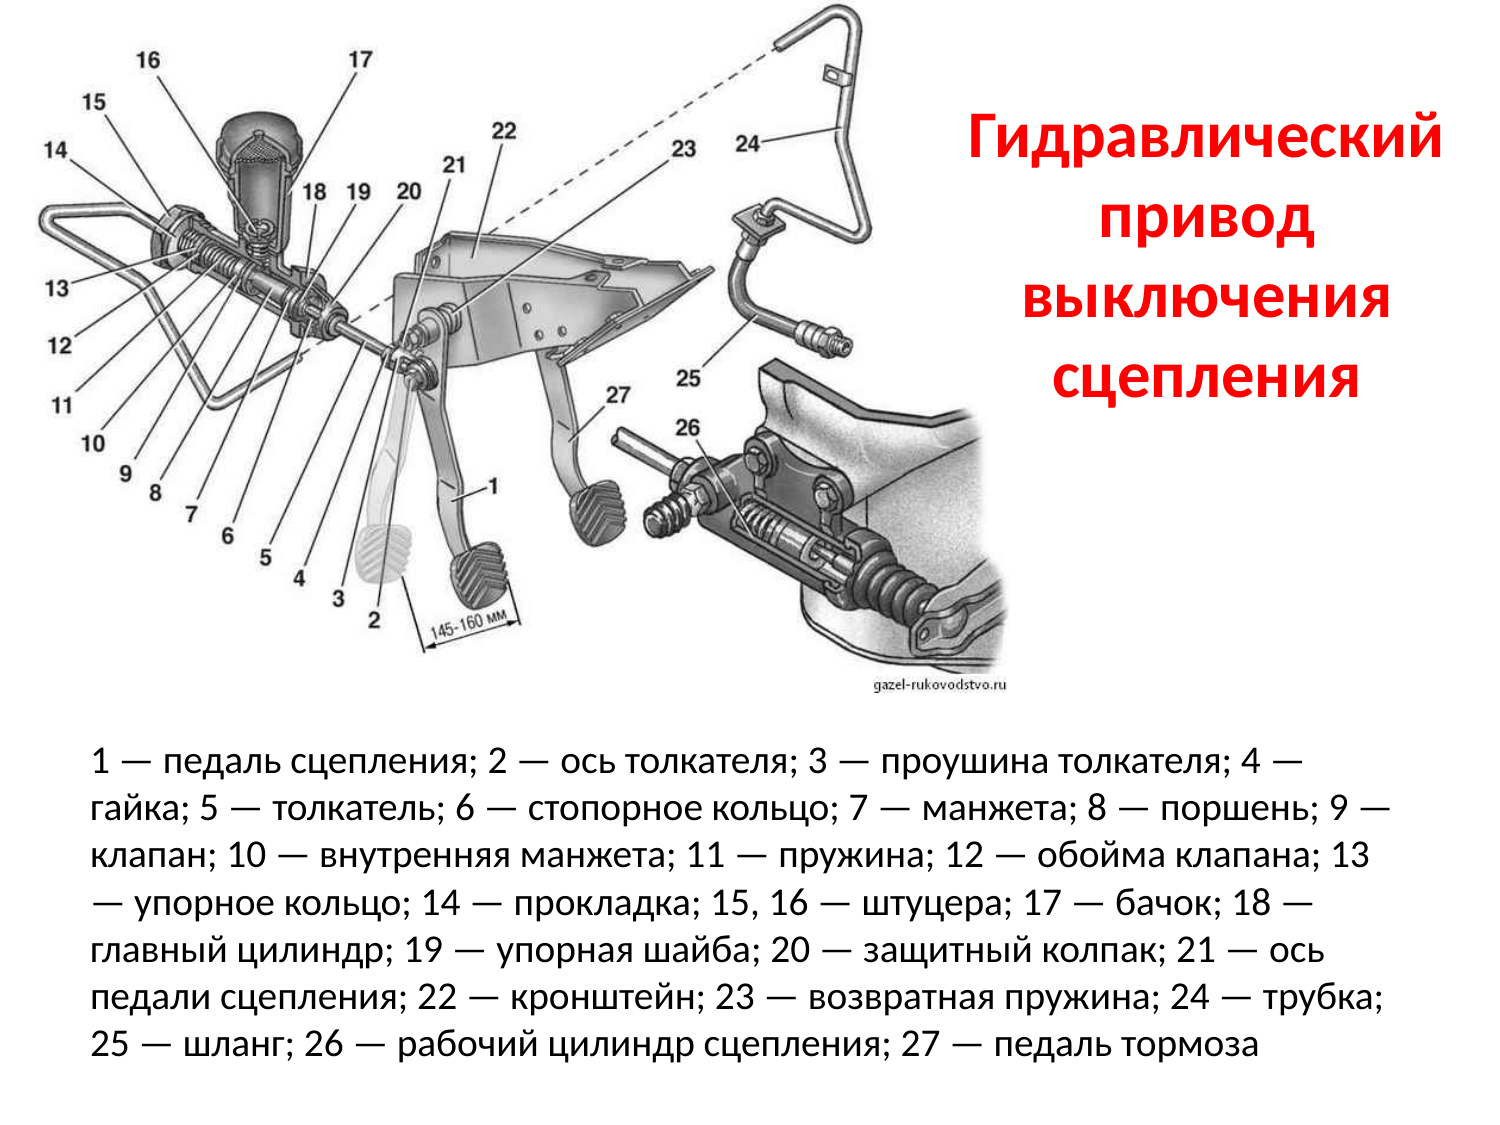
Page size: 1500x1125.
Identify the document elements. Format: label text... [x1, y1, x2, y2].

list 1 — педаль сцепления; 2 — ось толкателя; 3 — проушина толкателя; 4 — гайка; 5 — толкатель; 6 — стопорное кольцо; 7 — манжета; 8 — поршень; 9 — клапан; 10 — внутренняя манжета; 11 — пружина; 12 — обойма клапана; 13 — упорное кольцо; 14 — прокладка; 15, 16 — штуцера; 17 — бачок; 18 — главный цилиндр; 19 — упорная шайба; 20 — защитный колпак; 21 — ось педали сцепления; 22 — кронштейн; 23 — возвратная пружина; 24 — трубка; 25 — шланг; 26 — рабочий цилиндр сцепления; 27 — педаль тормоза [75, 726, 1425, 1079]
title Гидравлический привод выключения сцепления [1014, 45, 1465, 457]
picture [34, 0, 1010, 693]
